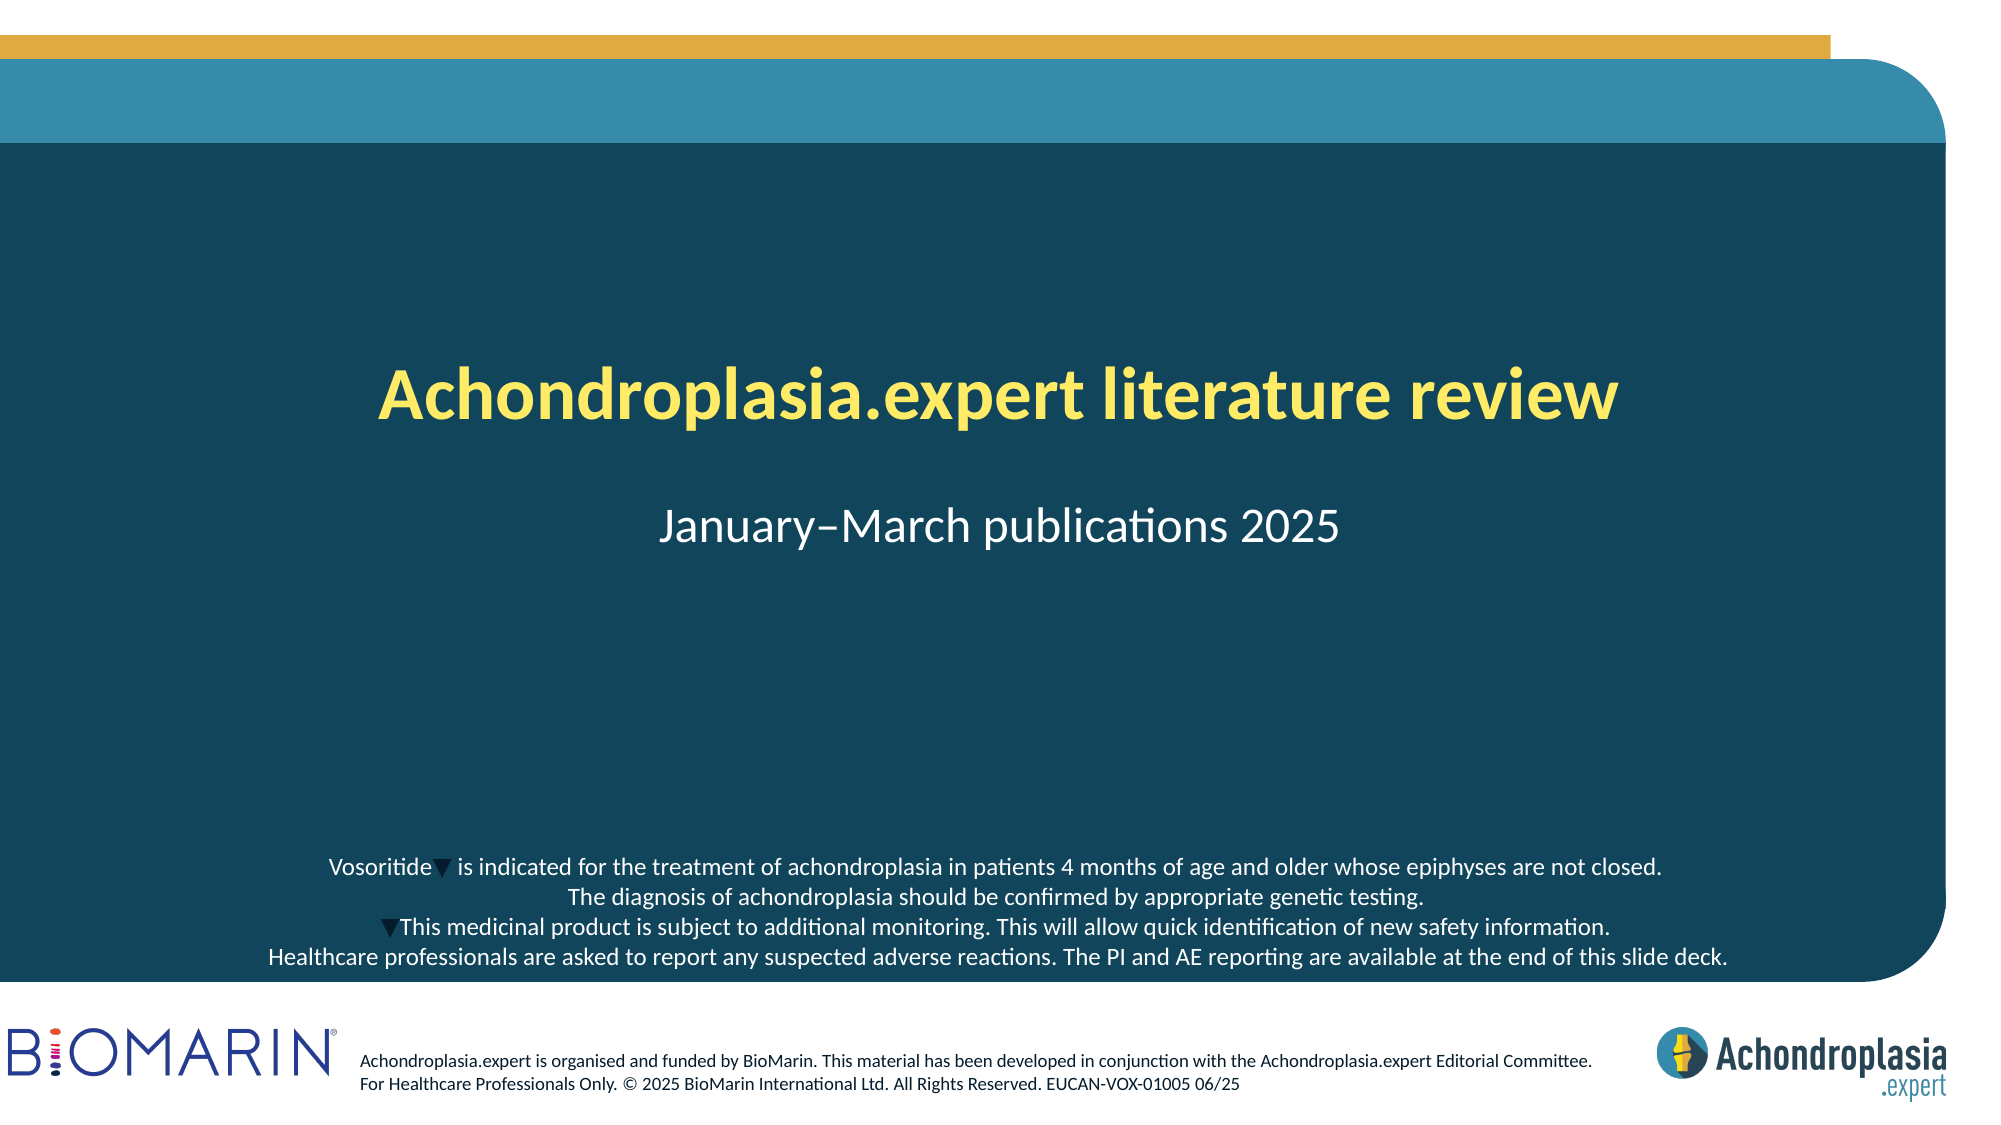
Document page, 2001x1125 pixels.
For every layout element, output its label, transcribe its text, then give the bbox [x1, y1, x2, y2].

picture [7, 1027, 338, 1077]
picture [1656, 1027, 1947, 1102]
footer Achondroplasia.expert is organised and funded by BioMarin. This material has been developed in conjunction with the Achondroplasia.expert Editorial Committee. For Healthcare Professionals Only. © 2025 BioMarin International Ltd. All Rights Reserved. EUCAN-VOX-01005 06/25 [345, 1006, 1656, 1102]
title Achondroplasia.expert literature review [55, 184, 1945, 444]
text_box Vosoritide▼ is indicated for the treatment of achondroplasia in patients 4 months of age and older whose epiphyses are not closed. The diagnosis of achondroplasia should be confirmed by appropriate genetic testing. ▼This medicinal product is subject to additional monitoring. This will allow quick identification of new safety information. Healthcare professionals are asked to report any suspected adverse reactions. The PI and AE reporting are available at the end of this slide deck. [178, 843, 1822, 978]
subtitle January–March publications 2025 [55, 484, 1945, 863]
